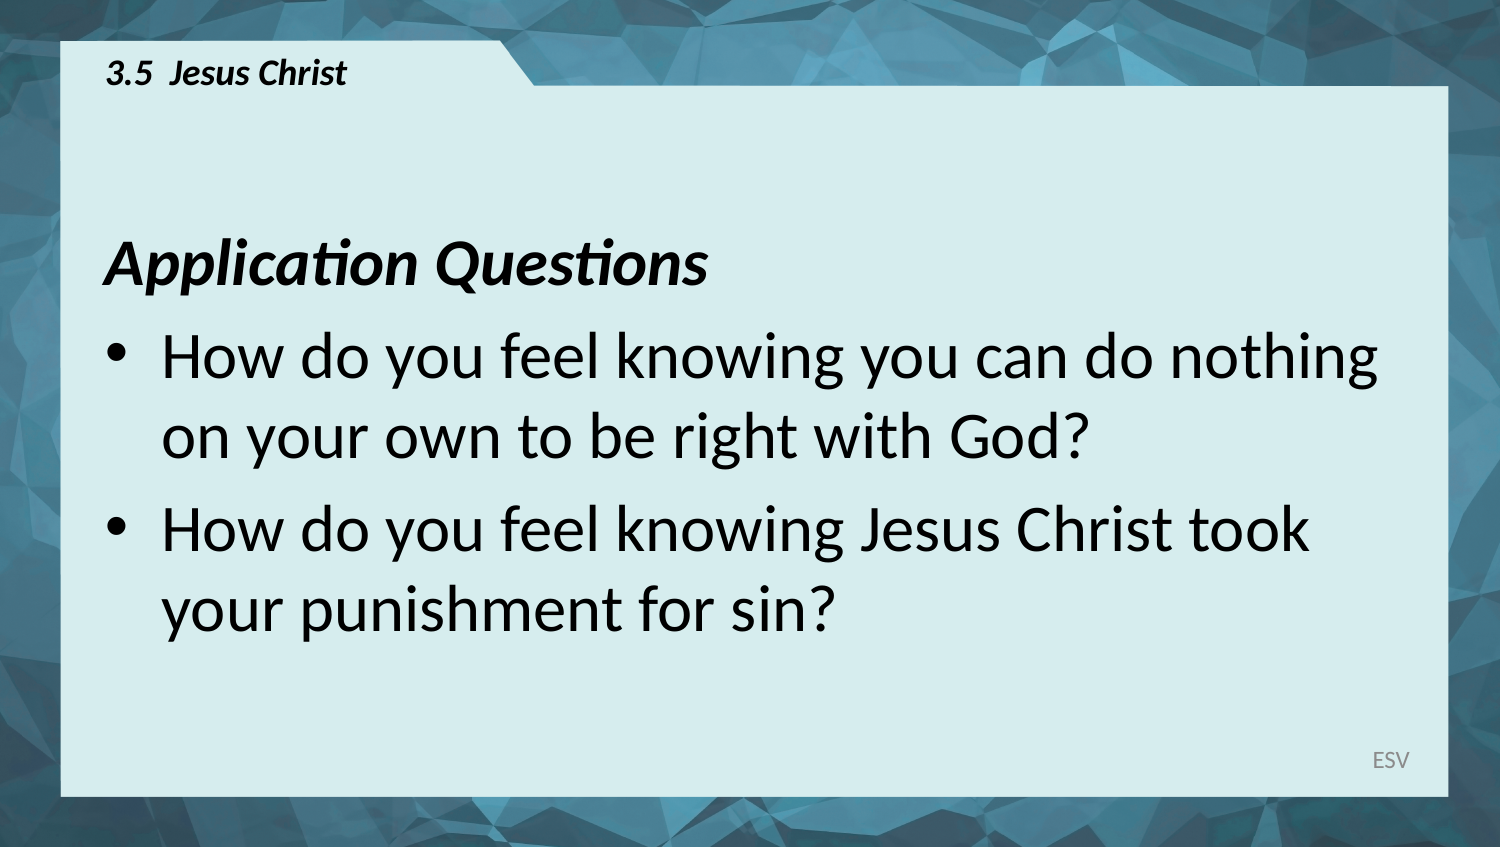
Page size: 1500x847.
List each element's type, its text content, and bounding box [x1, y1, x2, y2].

title 3.5 Jesus Christ [89, 33, 1420, 108]
footer ESV [950, 736, 1425, 782]
list Application Questions How do you feel knowing you can do nothing on your own to be right with God? How do you feel knowing Jesus Christ took your punishment for sin? [89, 141, 1403, 722]
picture [0, 0, 1500, 847]
